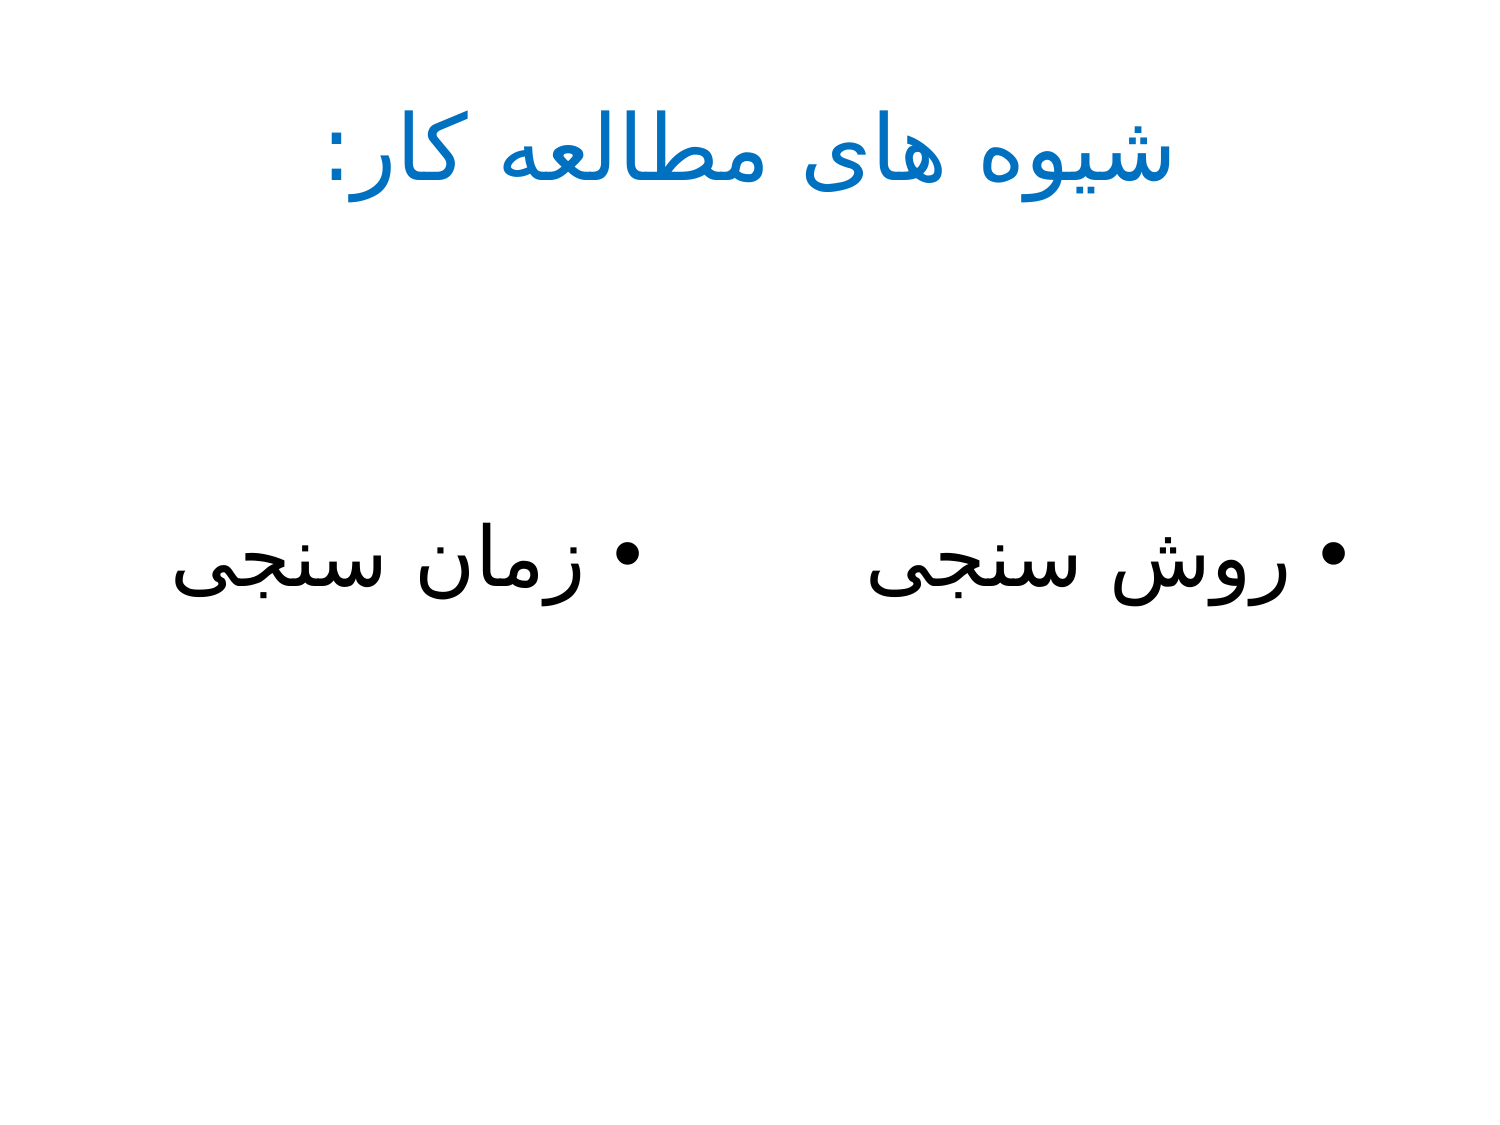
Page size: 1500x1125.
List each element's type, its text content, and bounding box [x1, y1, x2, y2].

list روش سنجی [762, 262, 1425, 1005]
list زمان سنجی [75, 262, 738, 1005]
title شیوه های مطالعه کار: [75, 50, 1425, 238]
